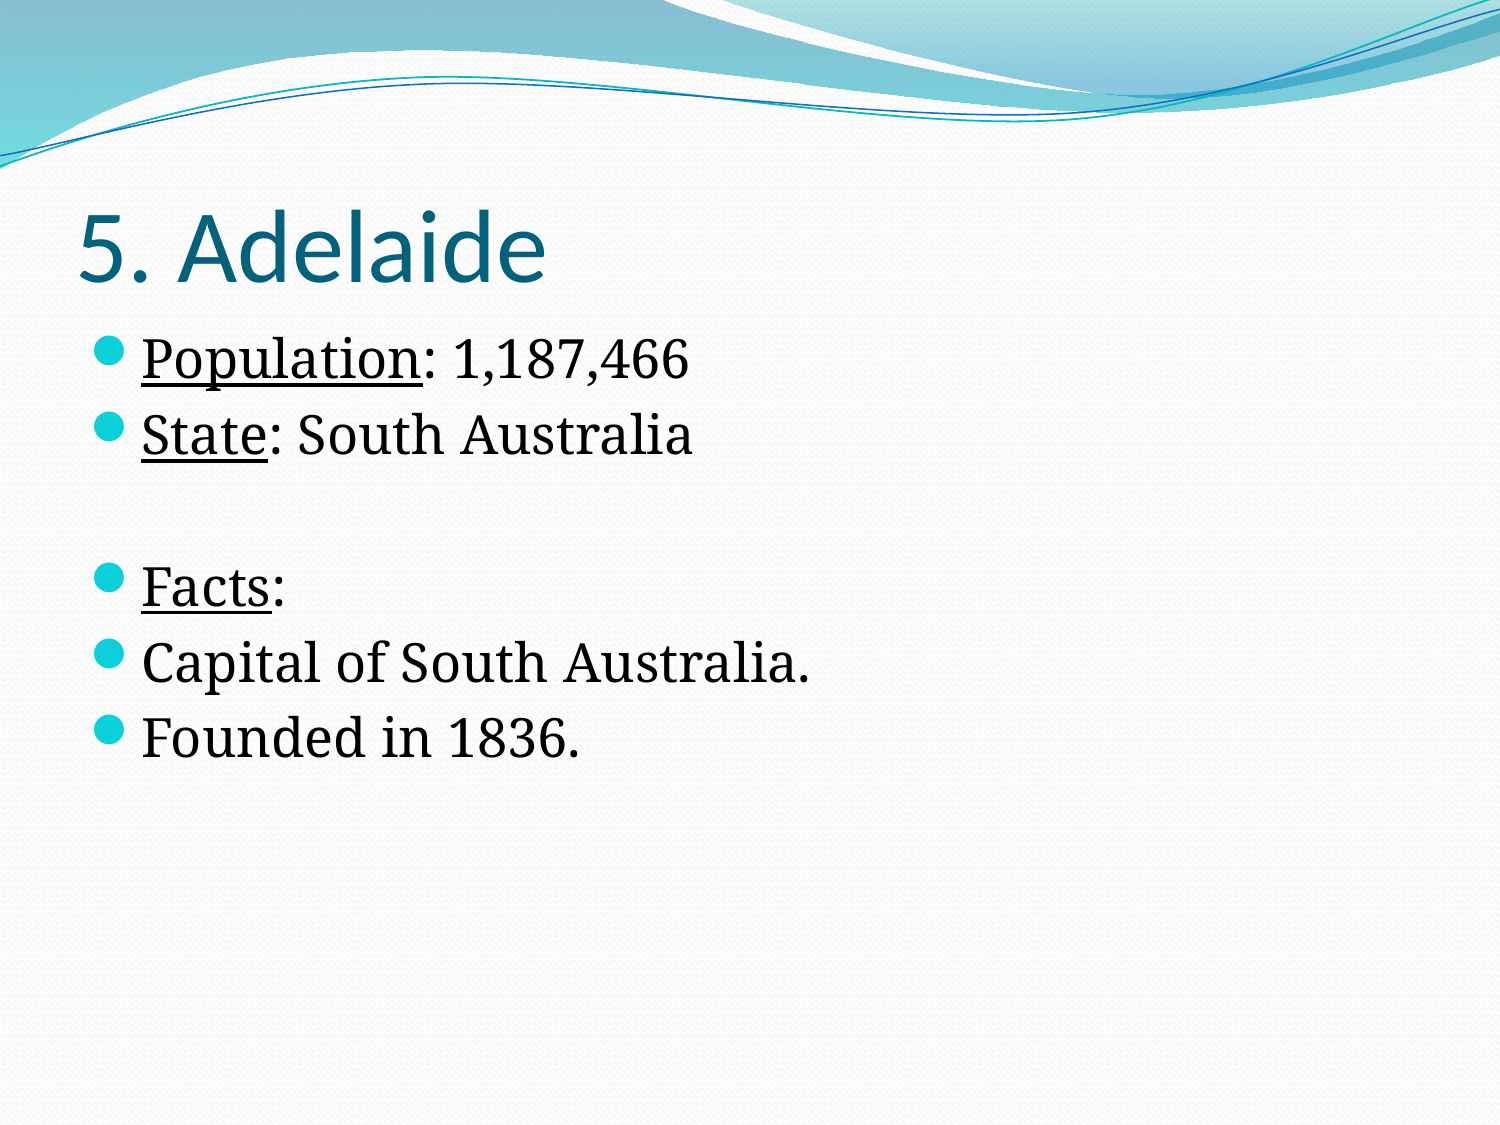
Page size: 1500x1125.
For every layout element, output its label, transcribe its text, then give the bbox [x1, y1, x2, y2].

title 5. Adelaide [75, 115, 1425, 303]
list Population: 1,187,466 State: South Australia Facts: Capital of South Australia. Founded in 1836. [75, 317, 1425, 1038]
